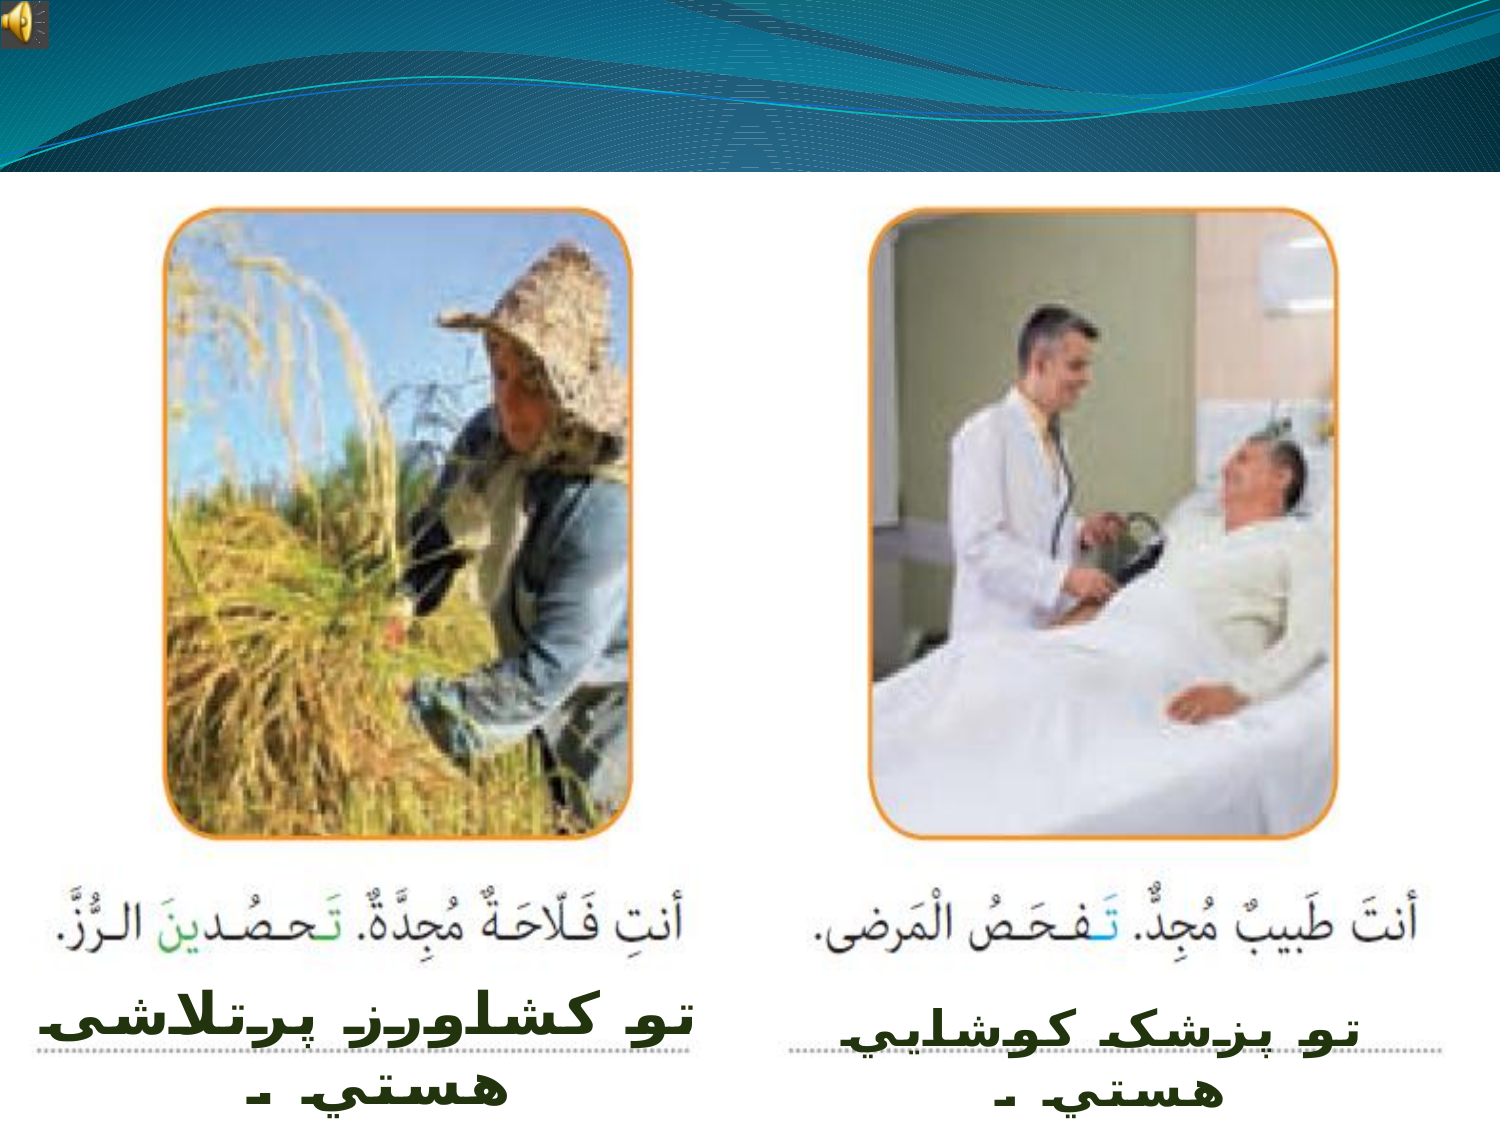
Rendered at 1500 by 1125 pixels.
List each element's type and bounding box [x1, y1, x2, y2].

picture [2, 2, 48, 48]
picture [0, 172, 1500, 1125]
